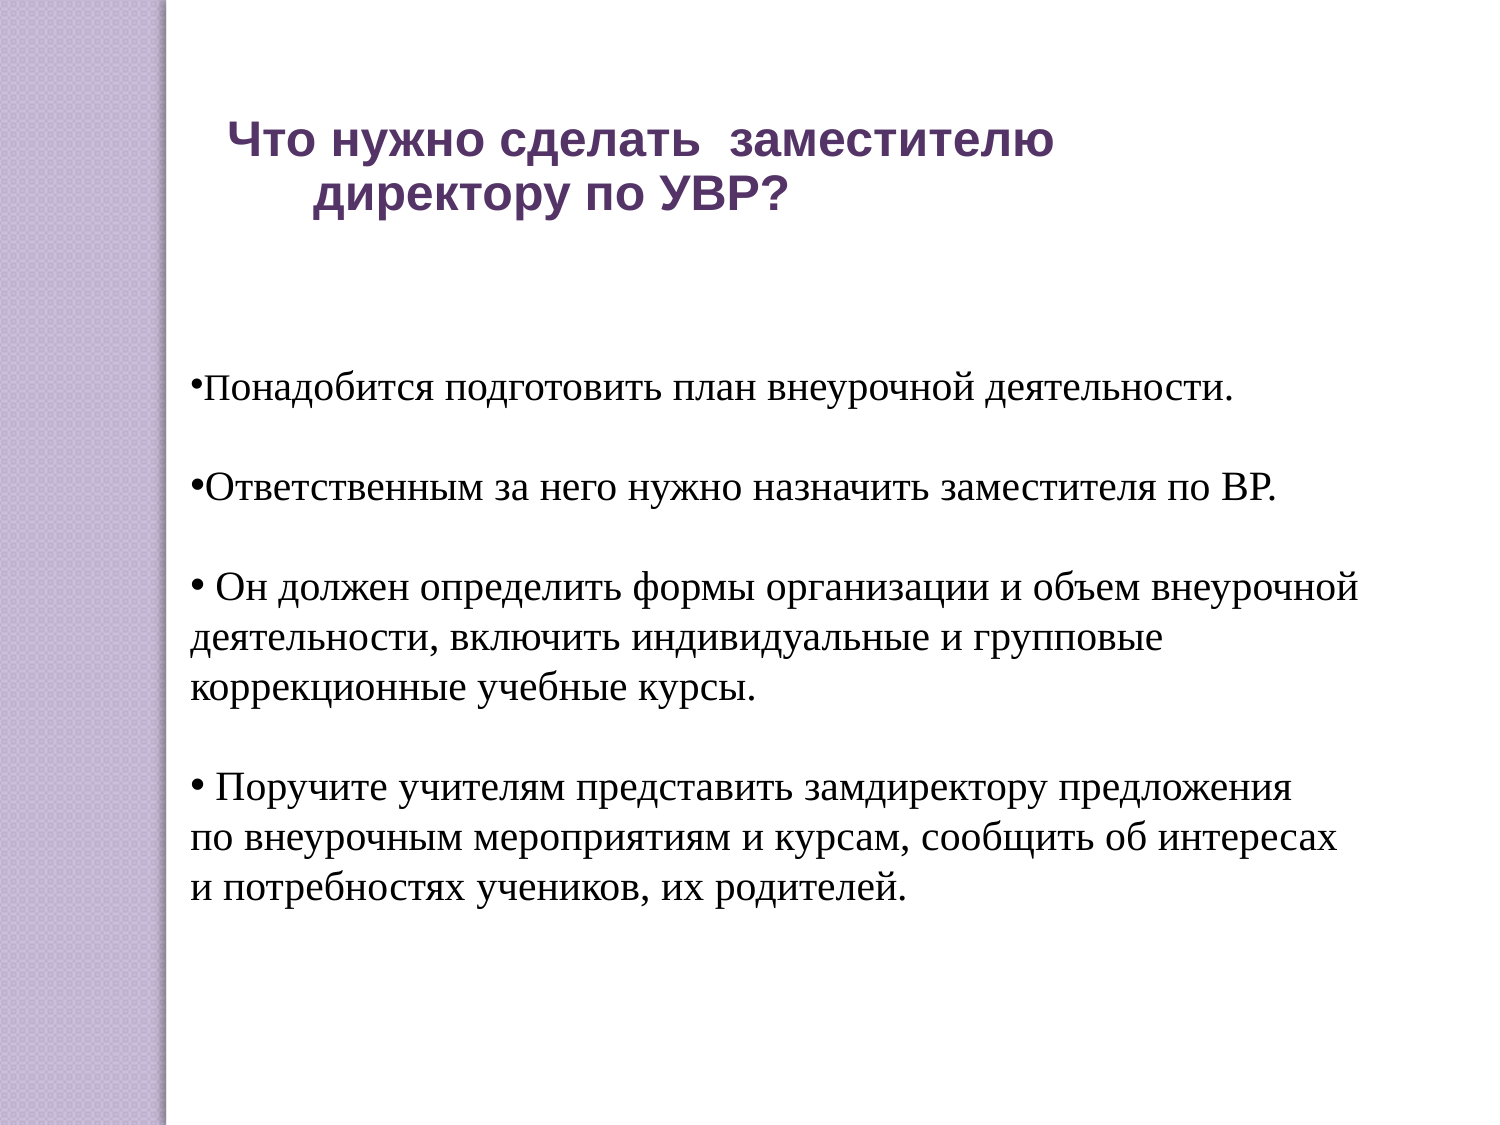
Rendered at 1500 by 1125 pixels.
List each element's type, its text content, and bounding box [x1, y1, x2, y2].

text_box Понадобится подготовить план внеурочной деятельности. Ответственным за него нужно назначить заместителя по ВР. Он должен определить формы организации и объем внеурочной деятельности, включить индивидуальные и групповые коррекционные учебные курсы. Поручите учителям представить замдиректору предложения по внеурочным мероприятиям и курсам, сообщить об интересах и потребностях учеников, их родителей. [175, 351, 1383, 917]
text_box Что нужно сделать заместителю директору по УВР? [210, 105, 1207, 229]
